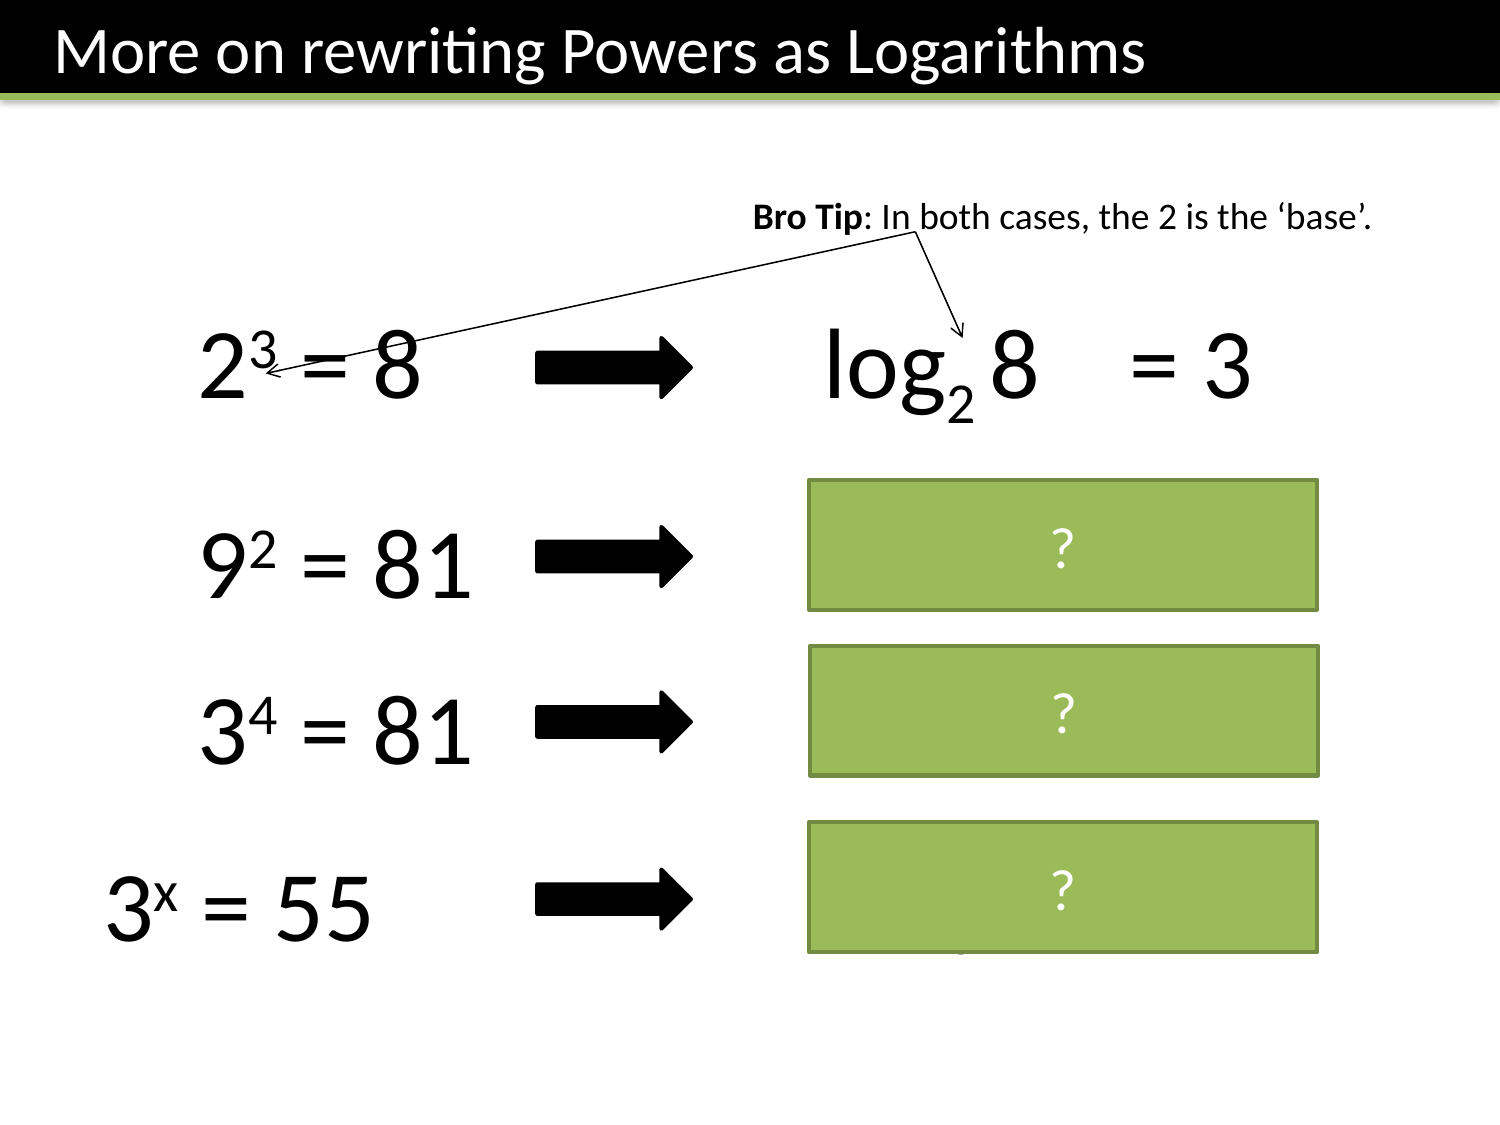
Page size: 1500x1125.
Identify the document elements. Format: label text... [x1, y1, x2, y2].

text_box log3 81 = 4 [809, 645, 1341, 797]
text_box ? [807, 820, 1319, 954]
text_box ? [807, 478, 1319, 612]
text_box 3x = 55 [88, 834, 502, 969]
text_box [0, 0, 1500, 99]
text_box 23 = 8 [183, 290, 502, 426]
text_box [265, 231, 916, 374]
text_box log2 8 = 3 [809, 290, 1341, 442]
text_box 34 = 81 [183, 656, 502, 792]
text_box [535, 867, 693, 931]
text_box Bro Tip: In both cases, the 2 is the ‘base’. [738, 184, 1412, 245]
text_box [535, 525, 693, 588]
text_box 92 = 81 [183, 491, 502, 627]
text_box [535, 690, 693, 754]
text_box ? [808, 644, 1320, 778]
text_box log3 55 = x [809, 822, 1424, 974]
text_box log9 81 = 2 [809, 479, 1341, 632]
text_box [535, 382, 680, 400]
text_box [915, 231, 963, 339]
